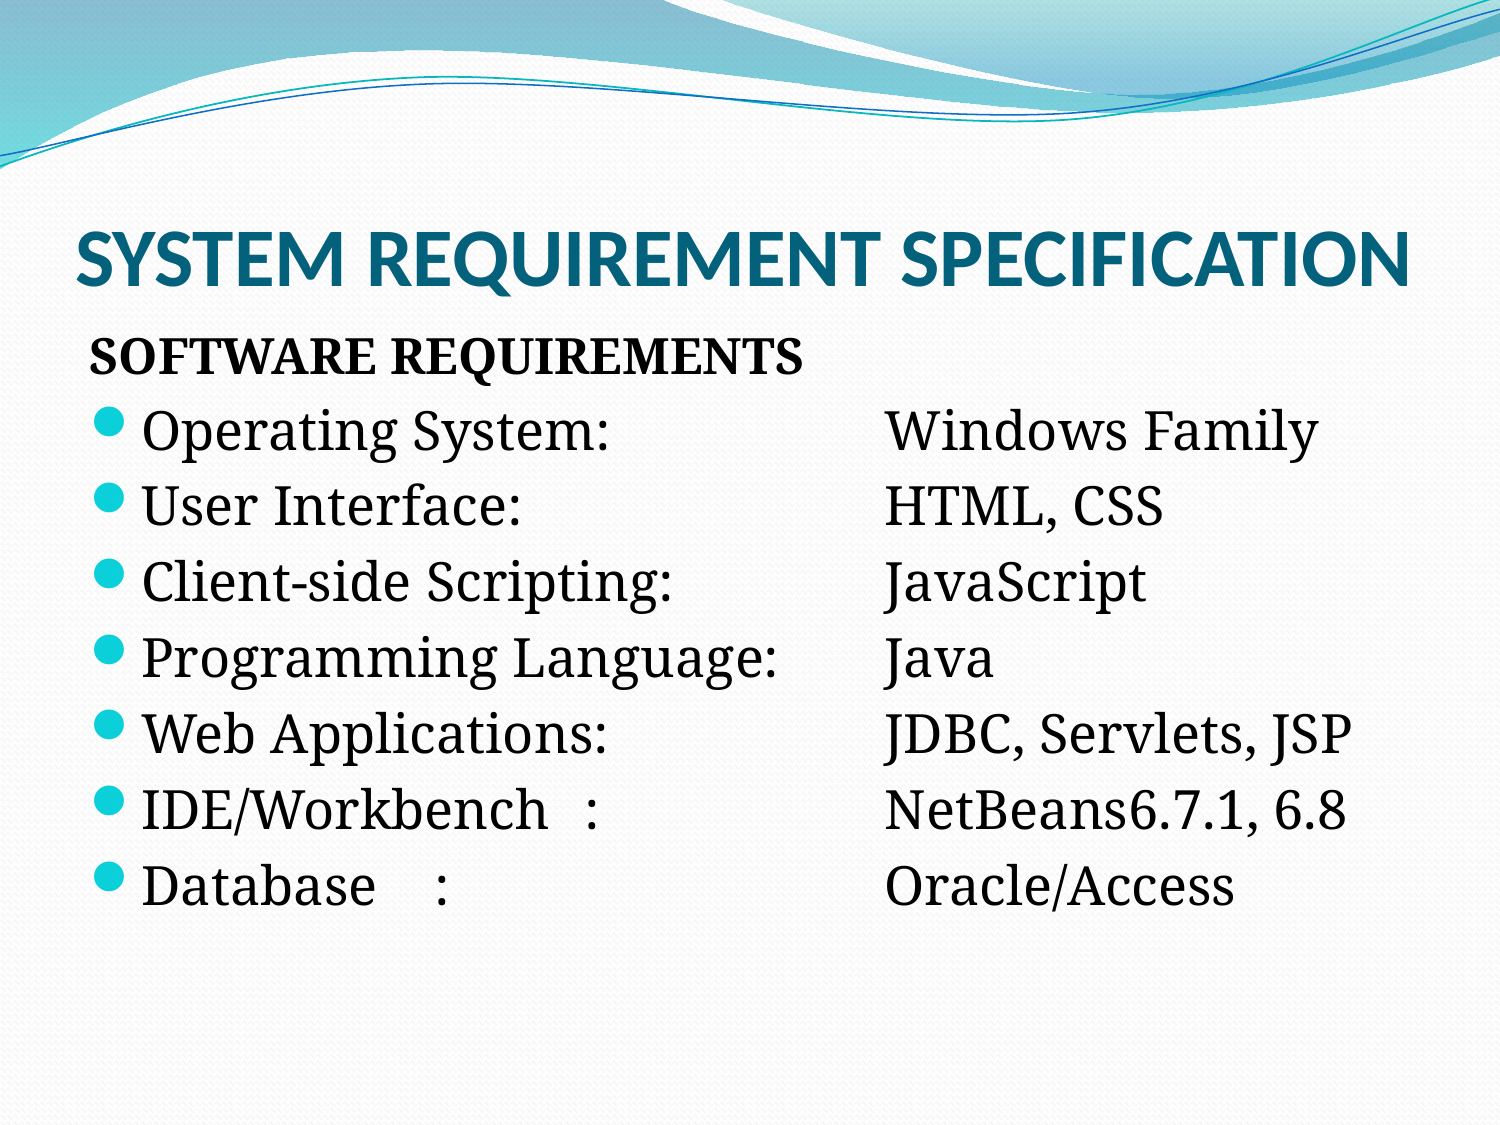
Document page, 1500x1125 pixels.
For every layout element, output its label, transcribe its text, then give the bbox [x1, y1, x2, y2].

title SYSTEM REQUIREMENT SPECIFICATION [75, 115, 1425, 303]
list SOFTWARE REQUIREMENTS Operating System: Windows Family User Interface: HTML, CSS Client-side Scripting: JavaScript Programming Language: Java Web Applications: JDBC, Servlets, JSP IDE/Workbench : NetBeans6.7.1, 6.8 Database : Oracle/Access [75, 317, 1425, 1038]
